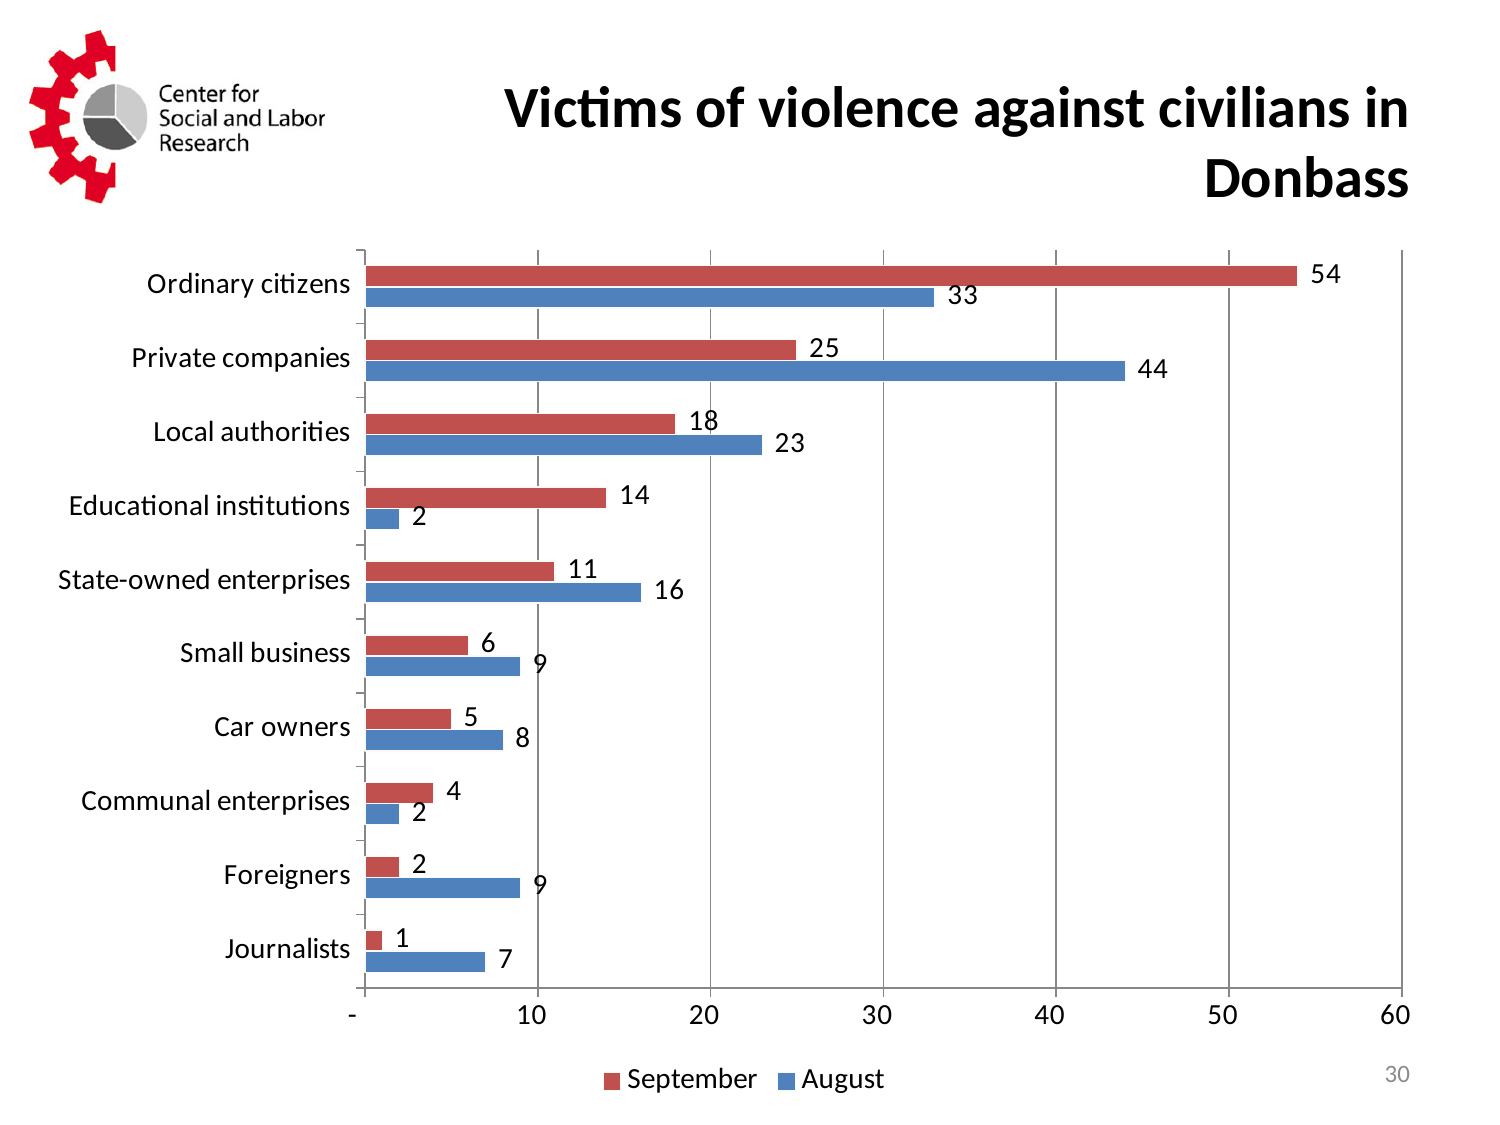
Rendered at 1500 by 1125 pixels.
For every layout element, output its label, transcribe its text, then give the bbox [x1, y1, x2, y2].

title Victims of violence against civilians in Donbass [395, 45, 1425, 230]
picture [29, 30, 326, 204]
chart [29, 232, 1459, 1103]
